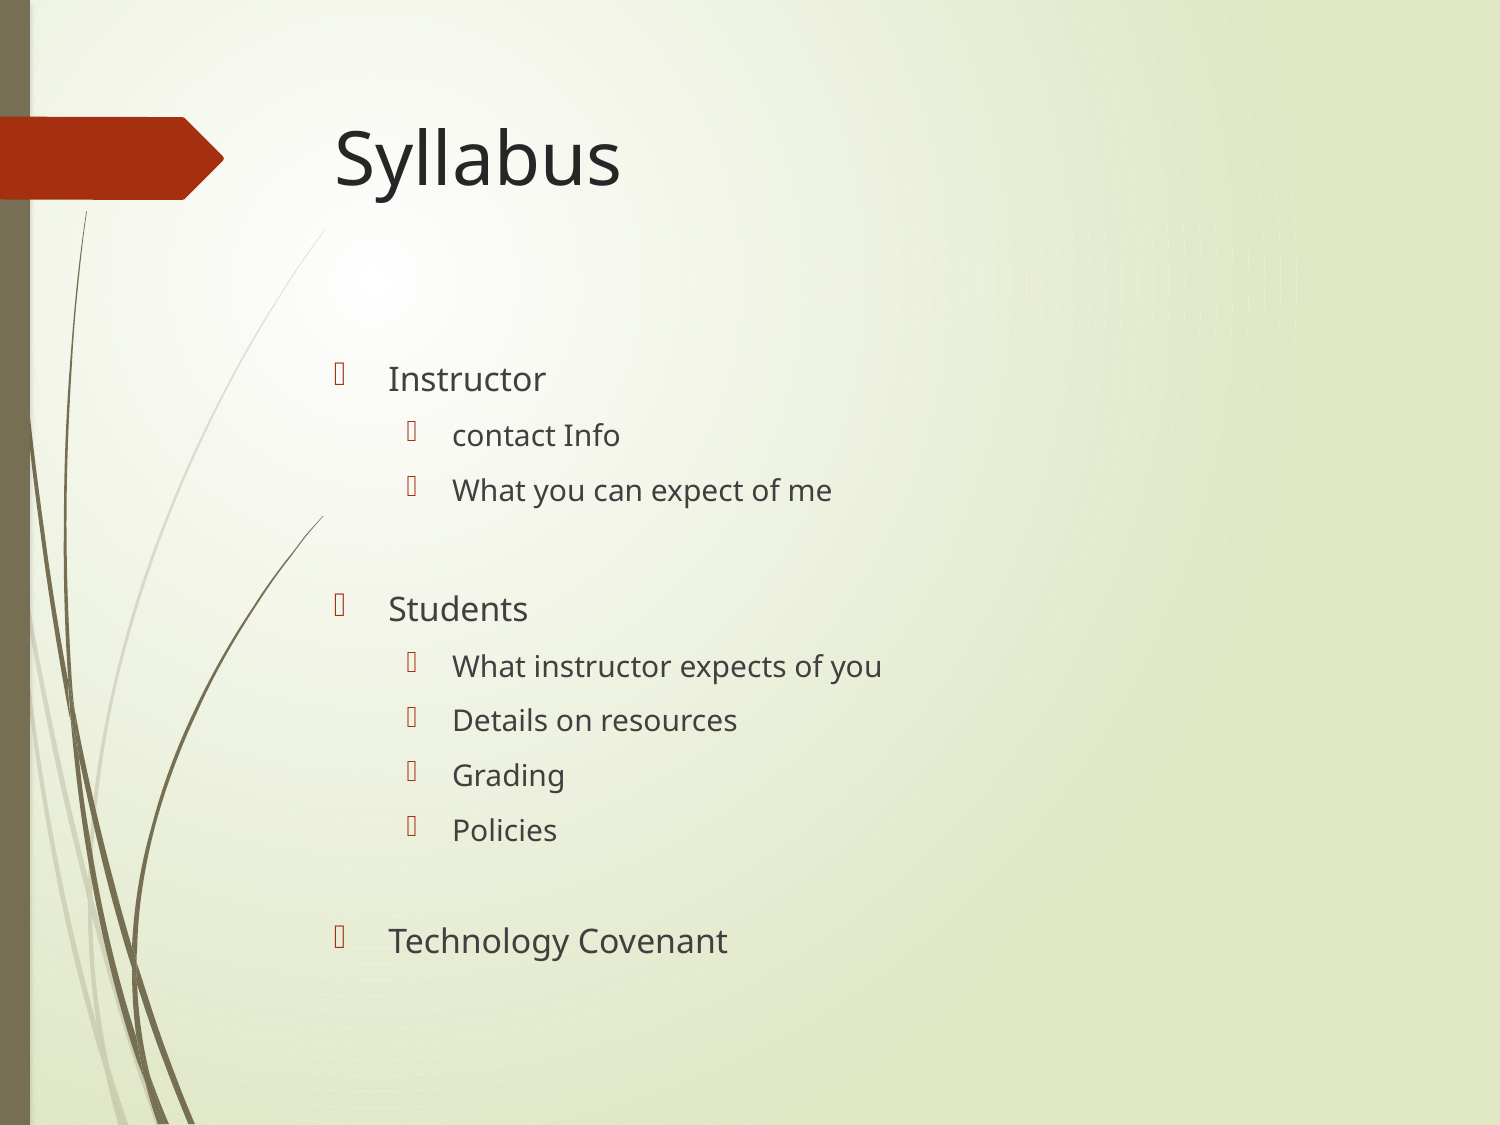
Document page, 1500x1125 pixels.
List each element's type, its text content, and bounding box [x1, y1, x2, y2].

list Instructor contact Info What you can expect of me Students What instructor expects of you Details on resources Grading Policies Technology Covenant [318, 350, 1400, 970]
title Syllabus [319, 102, 1400, 313]
